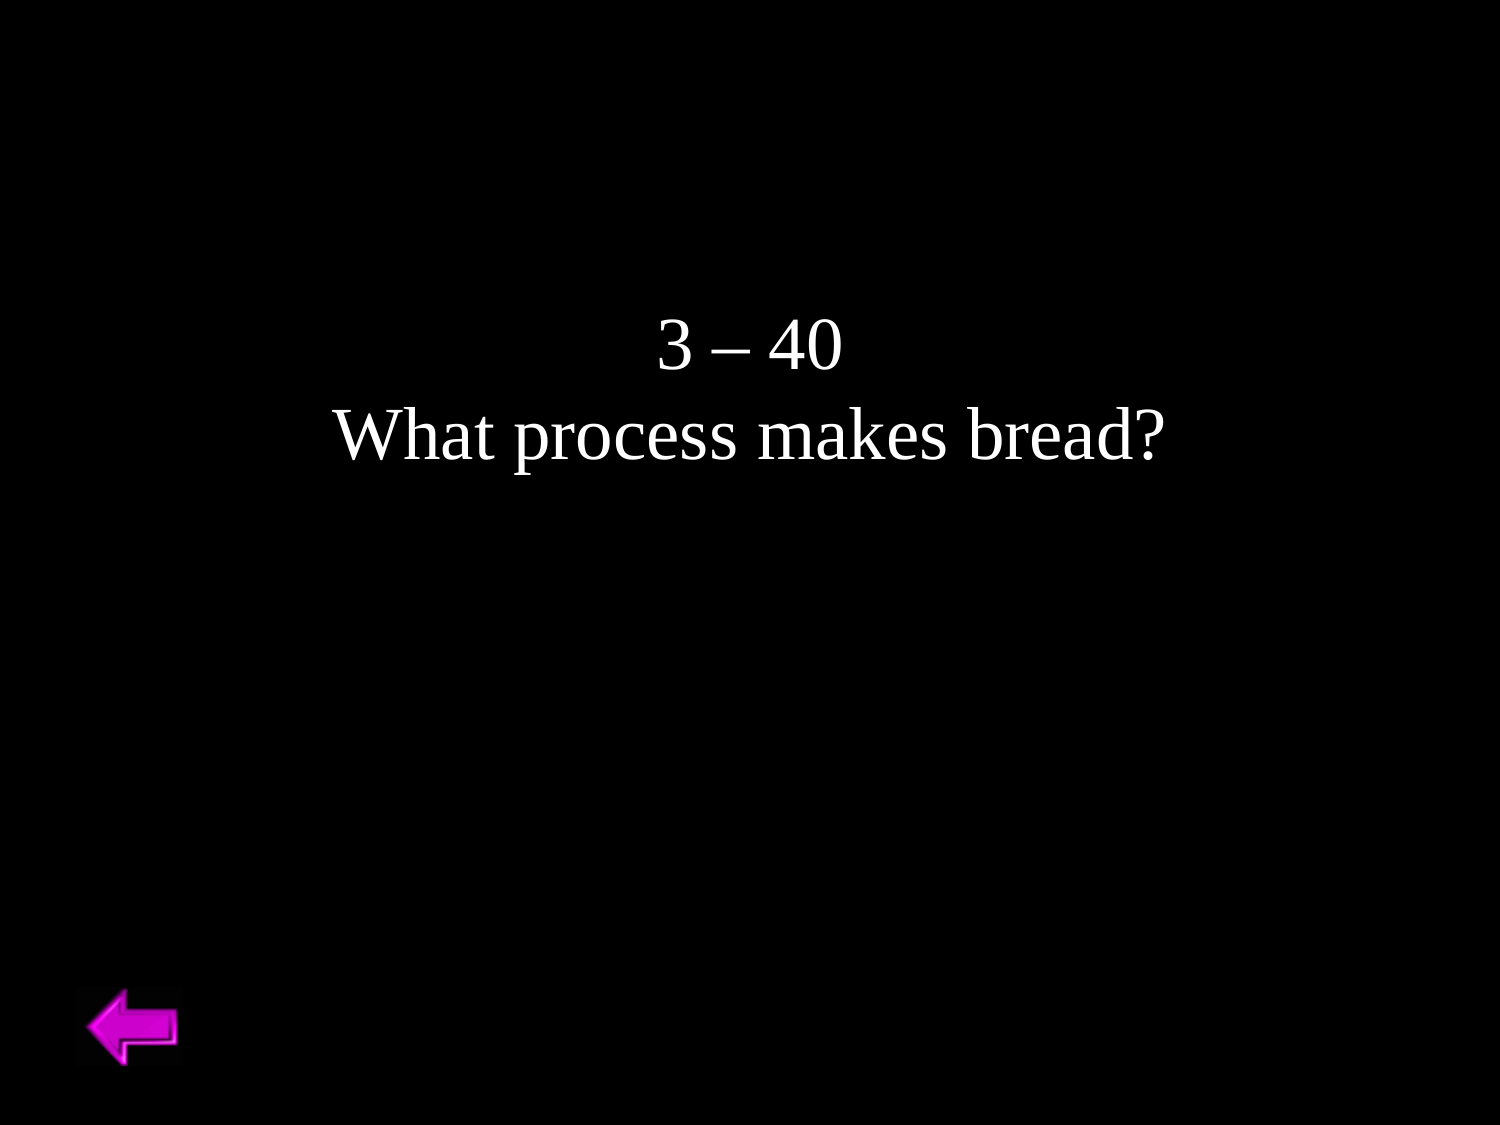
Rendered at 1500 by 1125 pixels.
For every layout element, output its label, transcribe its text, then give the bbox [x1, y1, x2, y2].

picture [74, 987, 183, 1066]
text_box 3 – 40 What process makes bread? [12, 287, 1488, 573]
